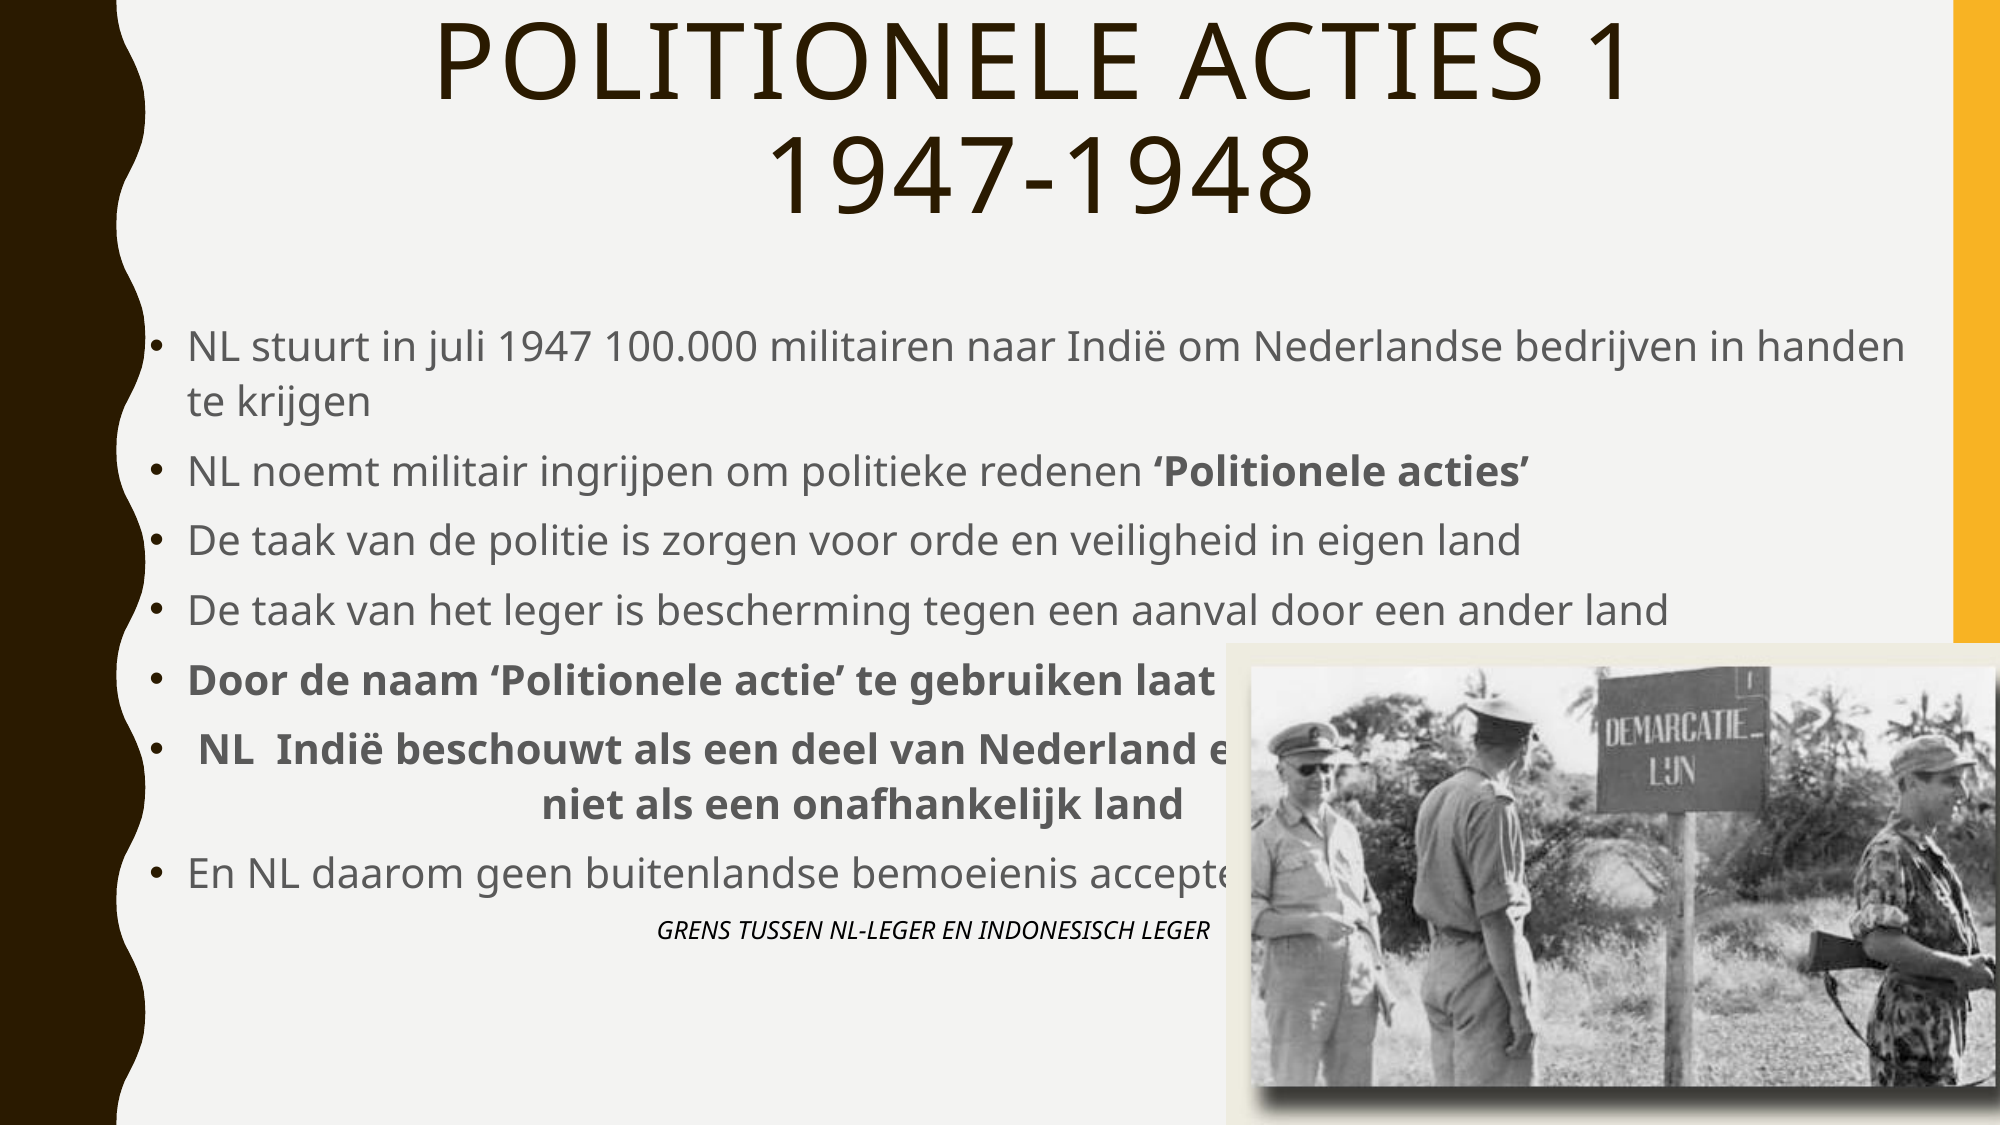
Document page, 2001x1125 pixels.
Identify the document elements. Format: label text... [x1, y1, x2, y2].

title Politionele acties 1 1947-1948 [205, 0, 1875, 307]
picture [1226, 643, 2000, 1125]
text_box GRENS TUSSEN NL-LEGER EN INDONESISCH LEGER [641, 906, 1226, 952]
list NL stuurt in juli 1947 100.000 militairen naar Indië om Nederlandse bedrijven in handen te krijgen NL noemt militair ingrijpen om politieke redenen ‘Politionele acties’ De taak van de politie is zorgen voor orde en veiligheid in eigen land De taak van het leger is bescherming tegen een aanval door een ander land Door de naam ‘Politionele actie’ te gebruiken laat NL zien, dat: NL Indië beschouwt als een deel van Nederland en niet als een onafhankelijk land En NL daarom geen buitenlandse bemoeienis accepteert [134, 307, 1943, 1125]
